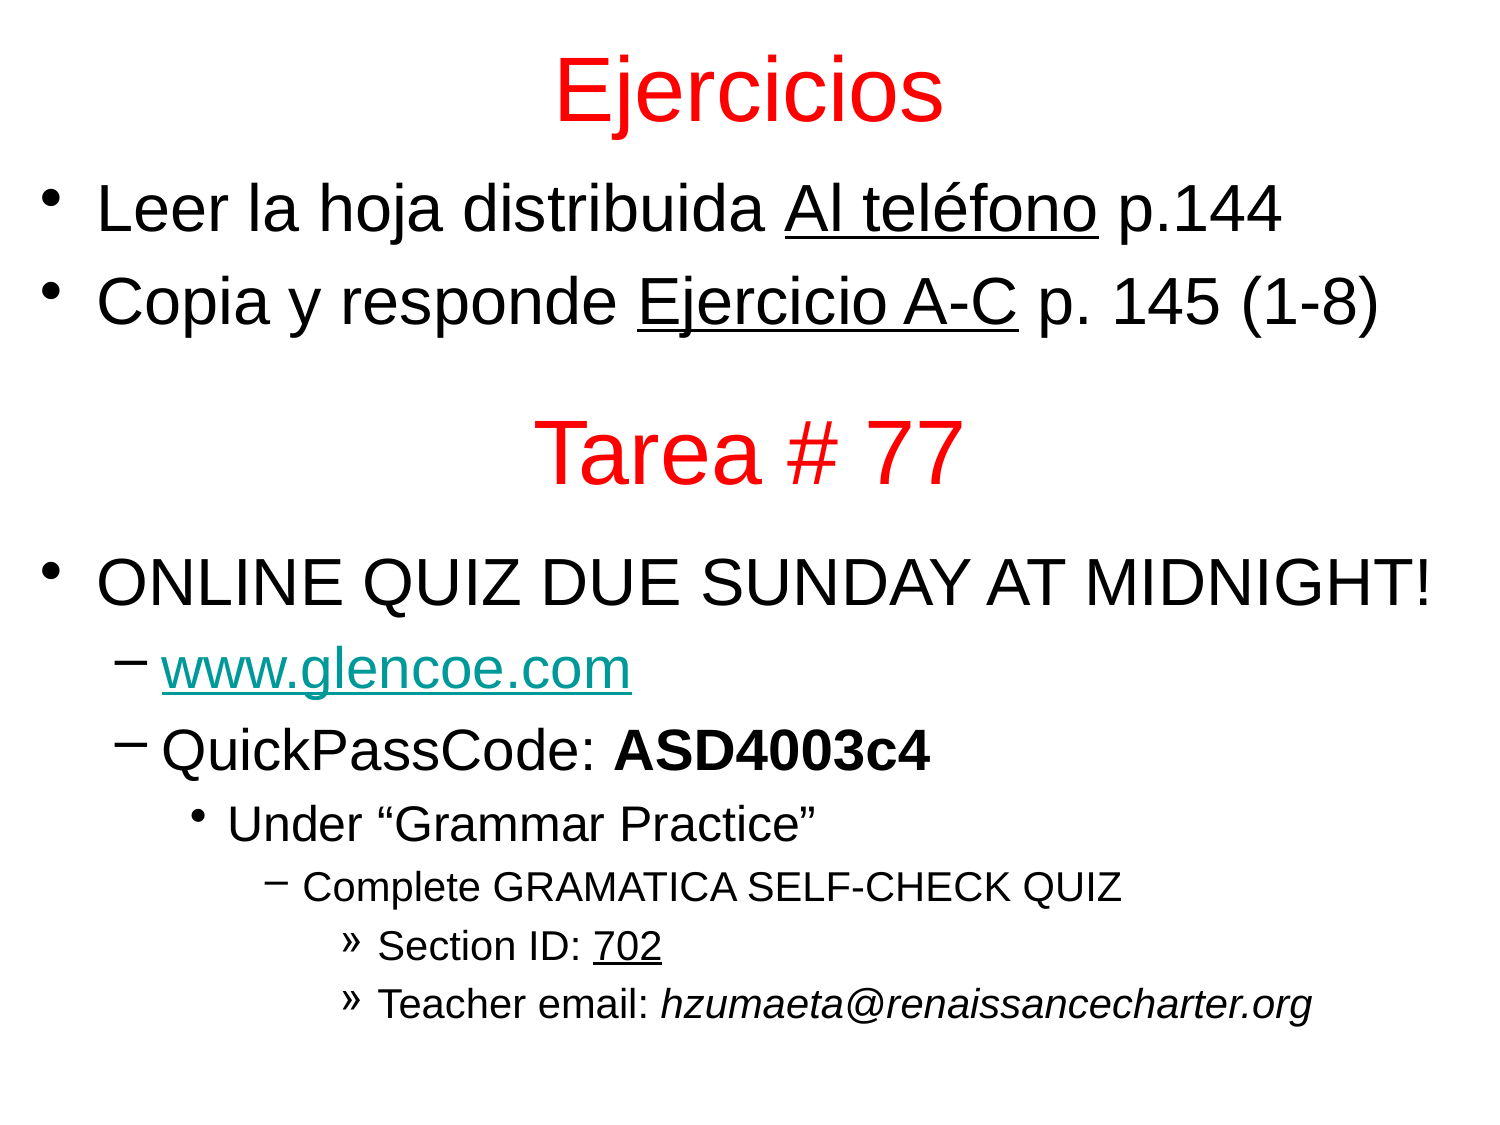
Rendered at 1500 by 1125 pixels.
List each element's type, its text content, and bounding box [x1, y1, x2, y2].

title Ejercicios [75, 12, 1425, 157]
text_box Tarea # 77 [74, 374, 1425, 520]
list Leer la hoja distribuida Al teléfono p.144 Copia y responde Ejercicio A-C p. 145 (1-8) ONLINE QUIZ DUE SUNDAY AT MIDNIGHT! www.glencoe.com QuickPassCode: ASD4003c4 Under “Grammar Practice” Complete GRAMATICA SELF-CHECK QUIZ Section ID: 702 Teacher email: hzumaeta@renaissancecharter.org [24, 157, 1488, 1088]
